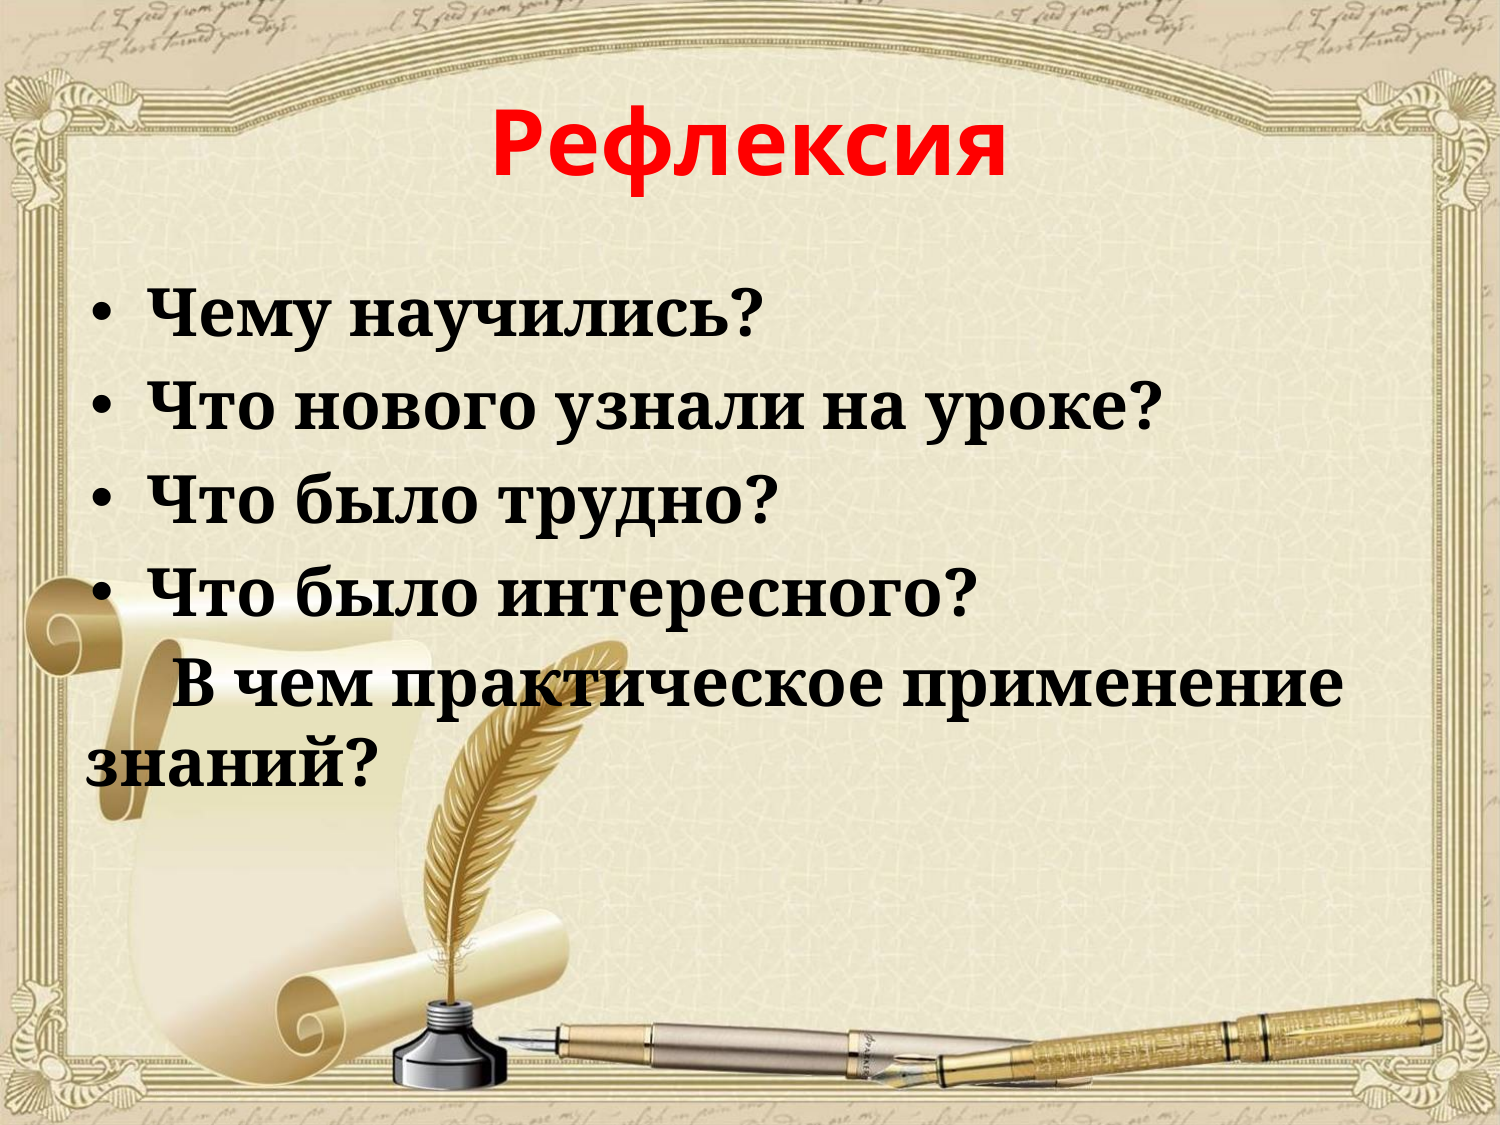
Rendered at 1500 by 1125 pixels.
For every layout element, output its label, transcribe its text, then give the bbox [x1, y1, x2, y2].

picture [0, 0, 1500, 1125]
list Чему научились? Что нового узнали на уроке? Что было трудно? Что было интересного? [75, 262, 1425, 632]
title Рефлексия [75, 45, 1425, 233]
text_box В чем практическое применение знаний? [70, 632, 1442, 808]
list Чему научились? Что нового узнали на уроке? Что было трудно? Что было интересного? [75, 808, 1425, 1005]
